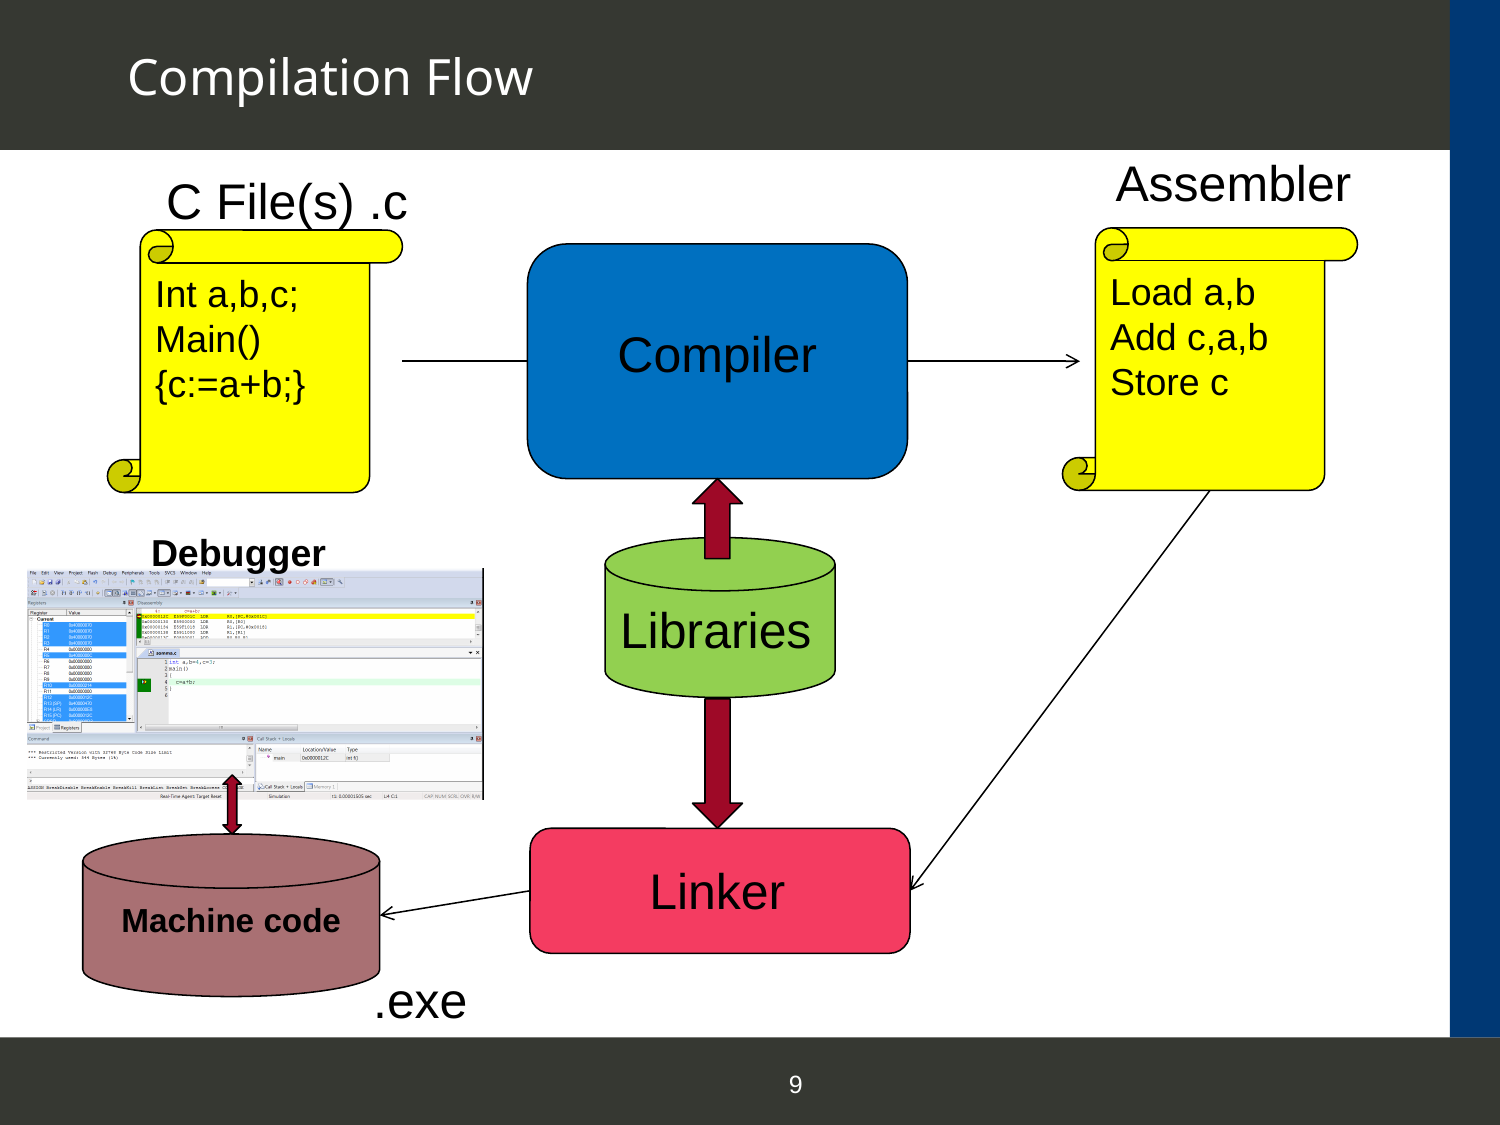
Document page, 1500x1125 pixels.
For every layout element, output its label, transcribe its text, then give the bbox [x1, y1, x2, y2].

text_box [529, 828, 911, 954]
text_box Libraries [605, 537, 836, 698]
text_box Compiler [527, 243, 908, 360]
text_box [222, 808, 242, 835]
text_box [692, 478, 743, 559]
picture [27, 568, 484, 800]
text_box [692, 698, 743, 829]
text_box Compiler [527, 370, 908, 479]
text_box C File(s) .c [151, 162, 423, 237]
text_box Int a,b,c; Main() {c:=a+b;} [107, 231, 403, 493]
text_box .exe [358, 960, 483, 1036]
title Compilation Flow [112, 37, 1450, 138]
text_box Linker [634, 852, 801, 928]
text_box Load a,b Add c,a,b Store c [1062, 227, 1358, 491]
text_box Assembler [1100, 144, 1367, 220]
text_box Machine code [106, 891, 356, 947]
text_box Debugger [136, 521, 341, 567]
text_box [379, 890, 531, 916]
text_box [909, 490, 1211, 891]
text_box [82, 833, 380, 997]
